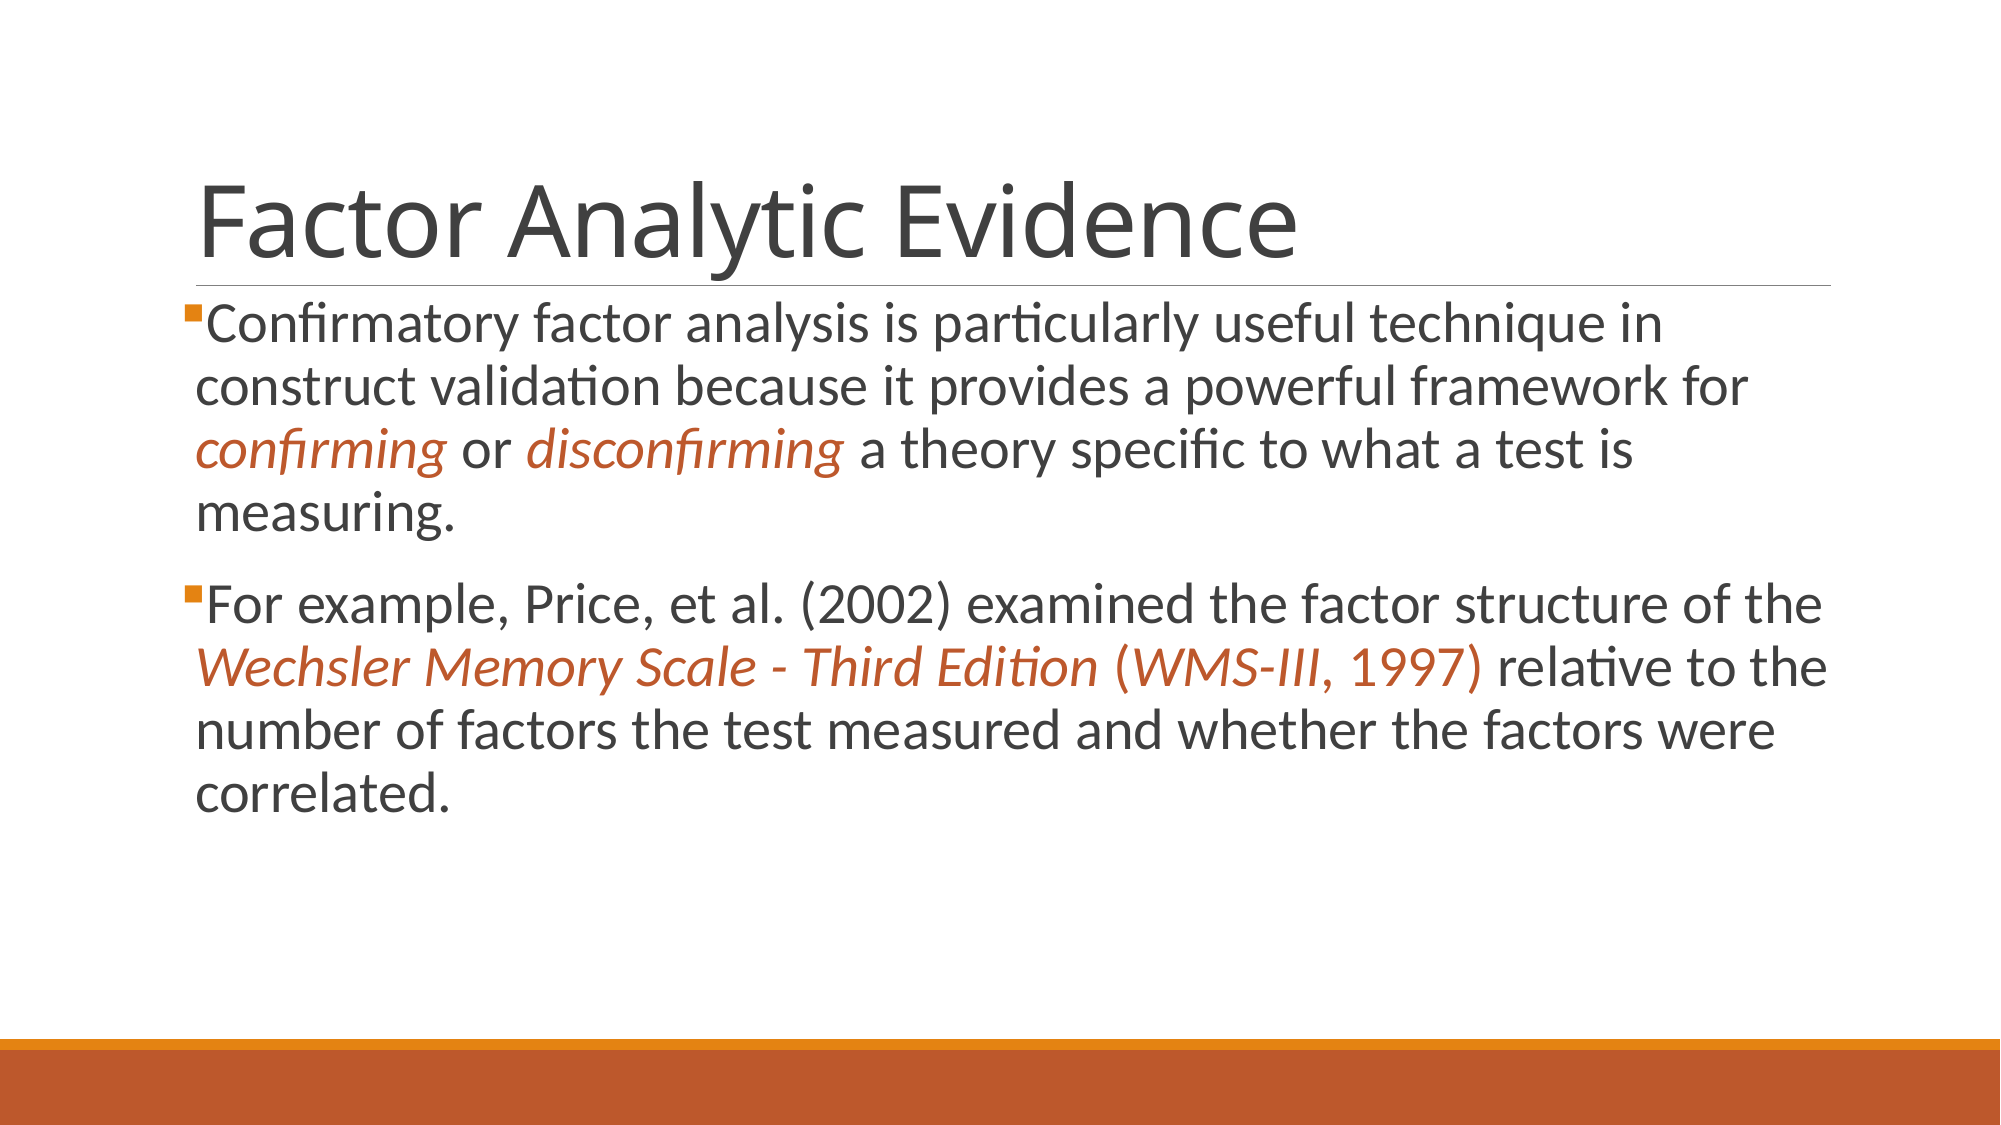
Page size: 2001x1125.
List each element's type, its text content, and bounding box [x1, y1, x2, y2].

list Confirmatory factor analysis is particularly useful technique in construct validation because it provides a powerful framework for confirming or disconfirming a theory specific to what a test is measuring. For example, Price, et al. (2002) examined the factor structure of the Wechsler Memory Scale - Third Edition (WMS-III, 1997) relative to the number of factors the test measured and whether the factors were correlated. [180, 285, 1830, 1004]
title Factor Analytic Evidence [180, 47, 1830, 285]
